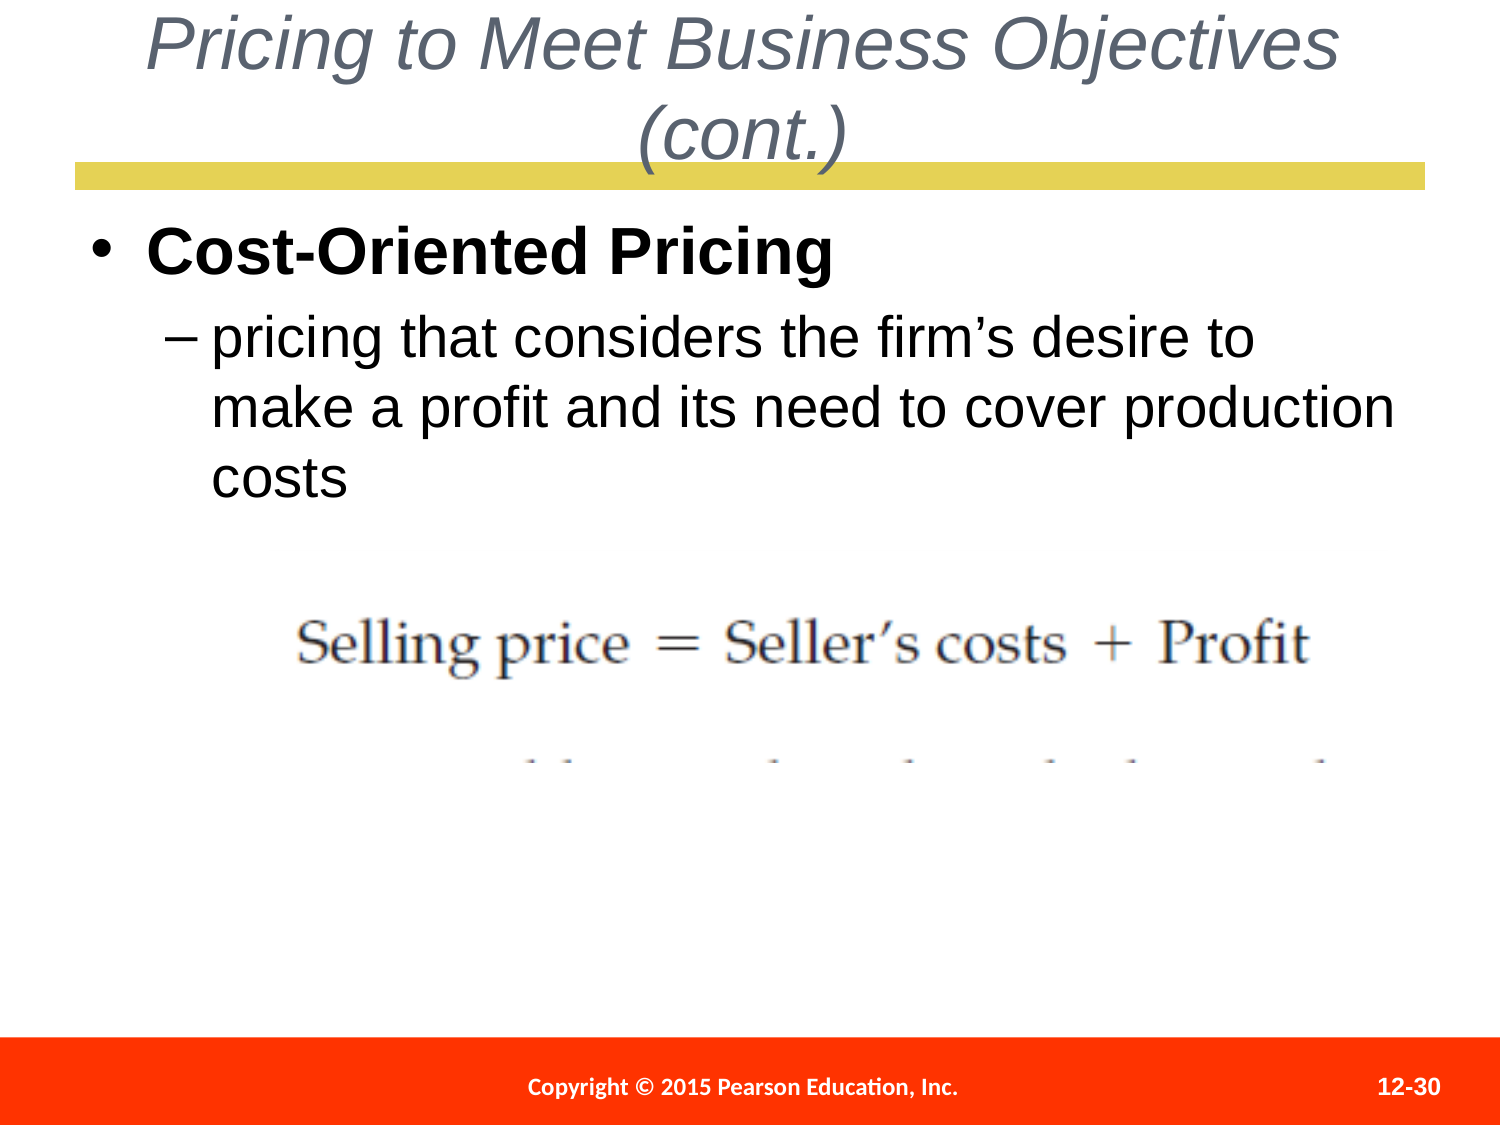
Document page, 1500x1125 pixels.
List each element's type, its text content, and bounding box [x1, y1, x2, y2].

picture [75, 162, 1425, 190]
list Cost-Oriented Pricing pricing that considers the firm’s desire to make a profit and its need to cover production costs [74, 199, 1426, 1006]
text_box Pricing to Meet Business Objectives (cont.) [50, 32, 1438, 138]
picture [268, 549, 1388, 763]
